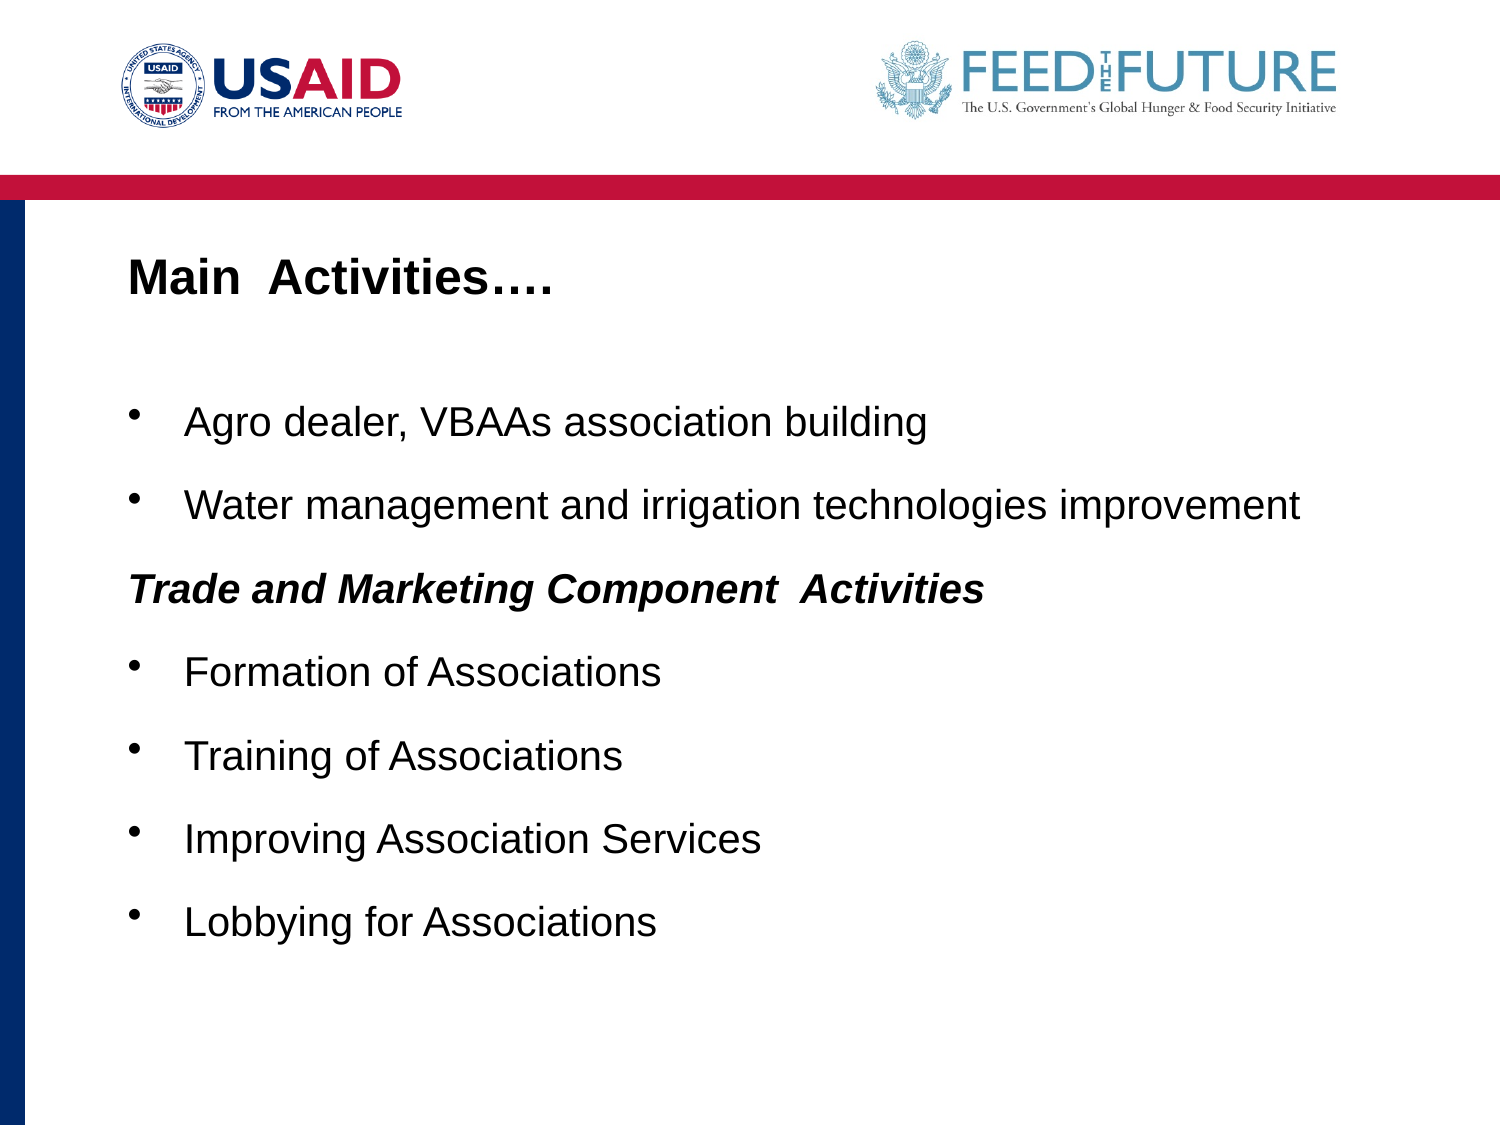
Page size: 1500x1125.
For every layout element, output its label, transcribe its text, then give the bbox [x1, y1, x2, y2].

picture [837, 11, 1378, 152]
list Agro dealer, VBAAs association building Water management and irrigation technologies improvement Trade and Marketing Component Activities Formation of Associations Training of Associations Improving Association Services Lobbying for Associations [112, 362, 1388, 1000]
picture [80, 17, 442, 158]
title Main Activities…. [112, 237, 1388, 338]
